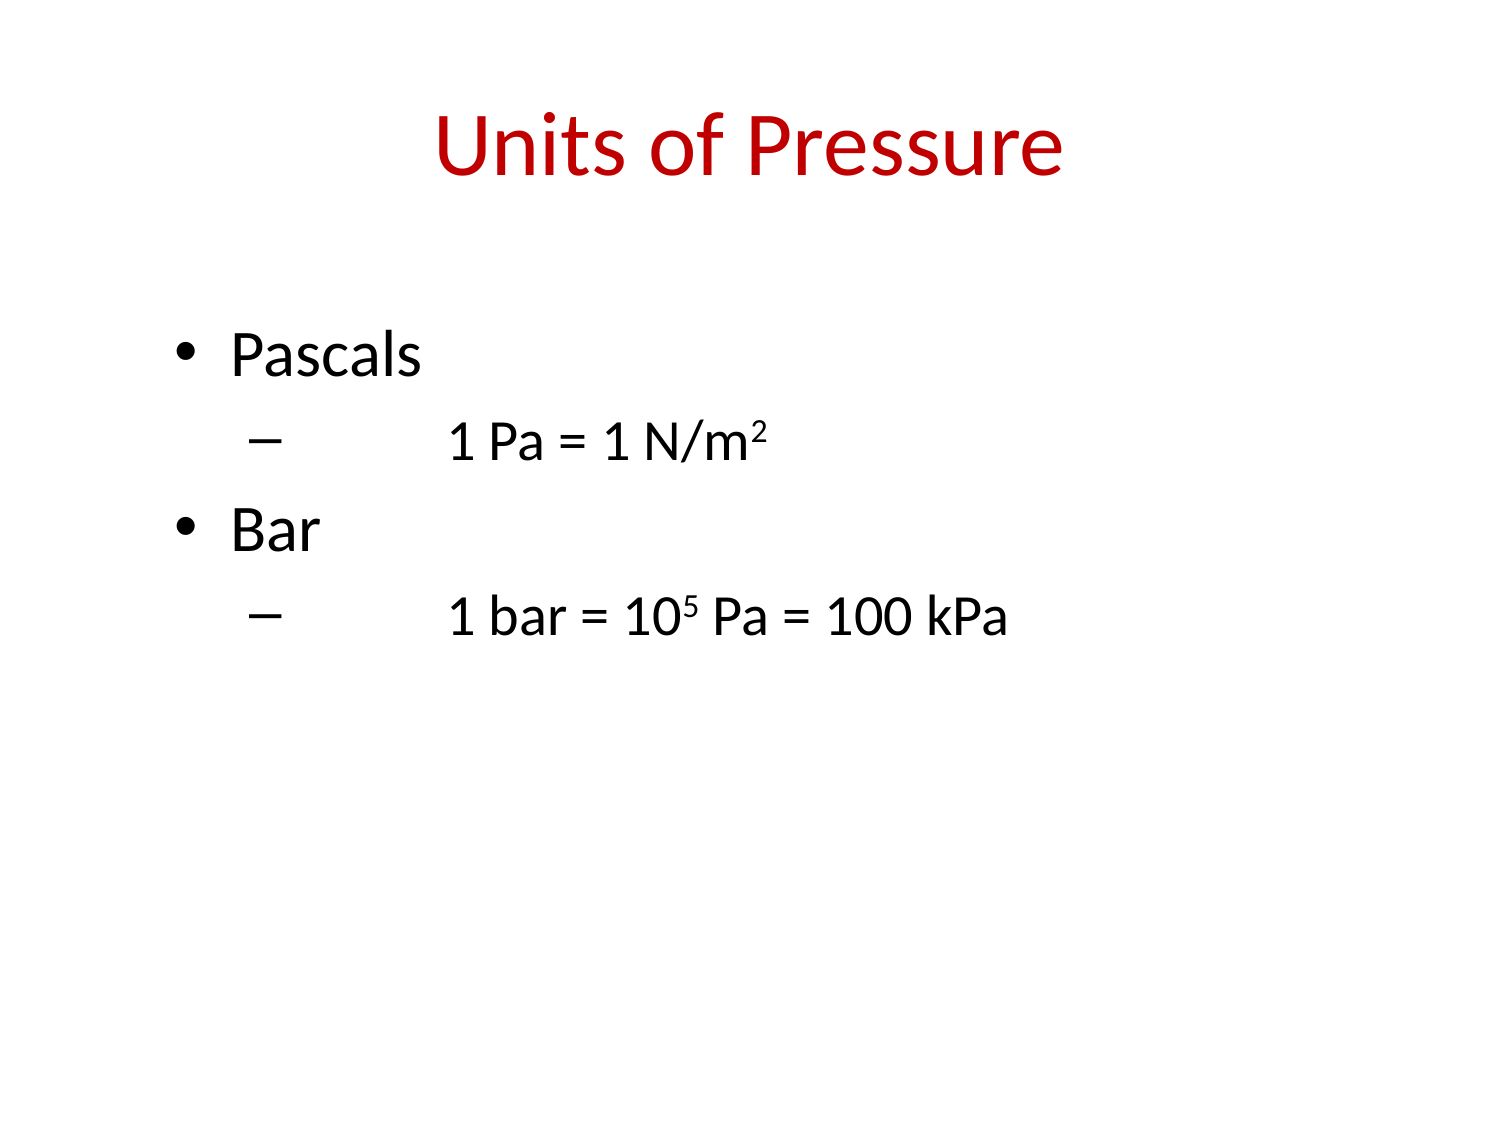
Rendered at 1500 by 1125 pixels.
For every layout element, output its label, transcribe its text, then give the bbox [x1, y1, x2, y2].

title Units of Pressure [75, 45, 1425, 233]
list Pascals 1 Pa = 1 N/m2 Bar 1 bar = 105 Pa = 100 kPa [159, 302, 1296, 887]
